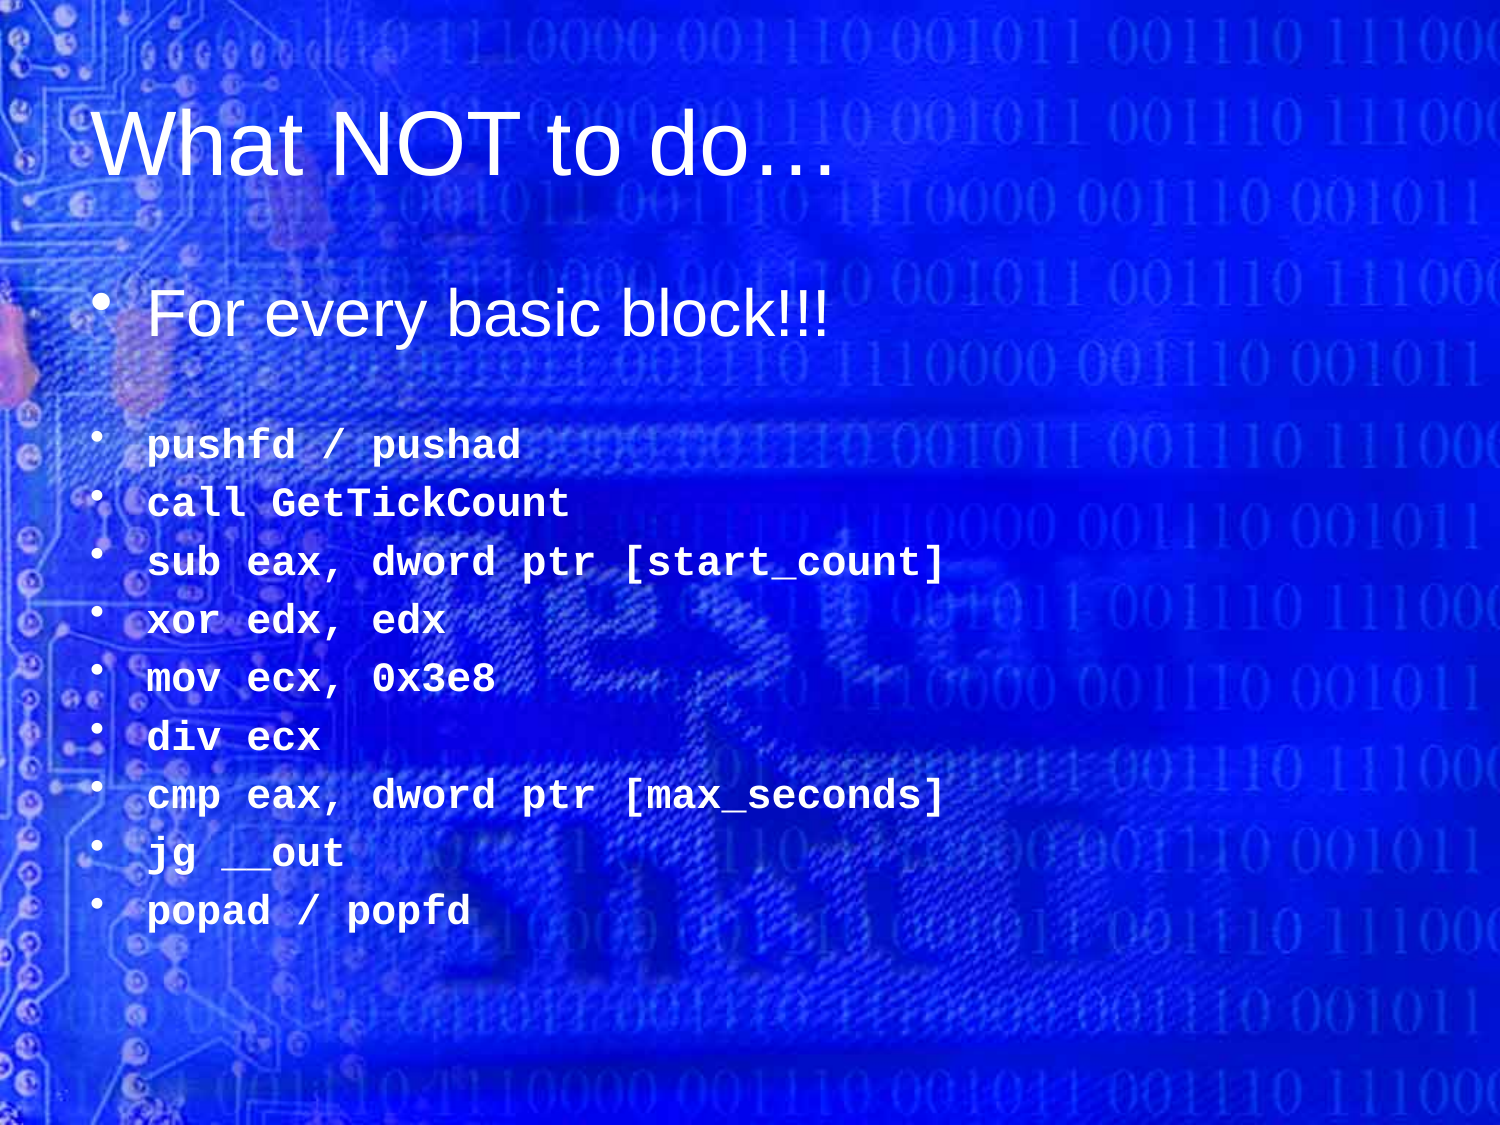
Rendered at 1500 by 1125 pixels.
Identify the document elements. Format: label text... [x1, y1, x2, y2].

title What NOT to do… [74, 44, 1426, 233]
picture [0, 0, 1500, 1125]
list For every basic block!!! pushfd / pushad call GetTickCount sub eax, dword ptr [start_count] xor edx, edx mov ecx, 0x3e8 div ecx cmp eax, dword ptr [max_seconds] jg __out popad / popfd [74, 262, 1426, 1006]
